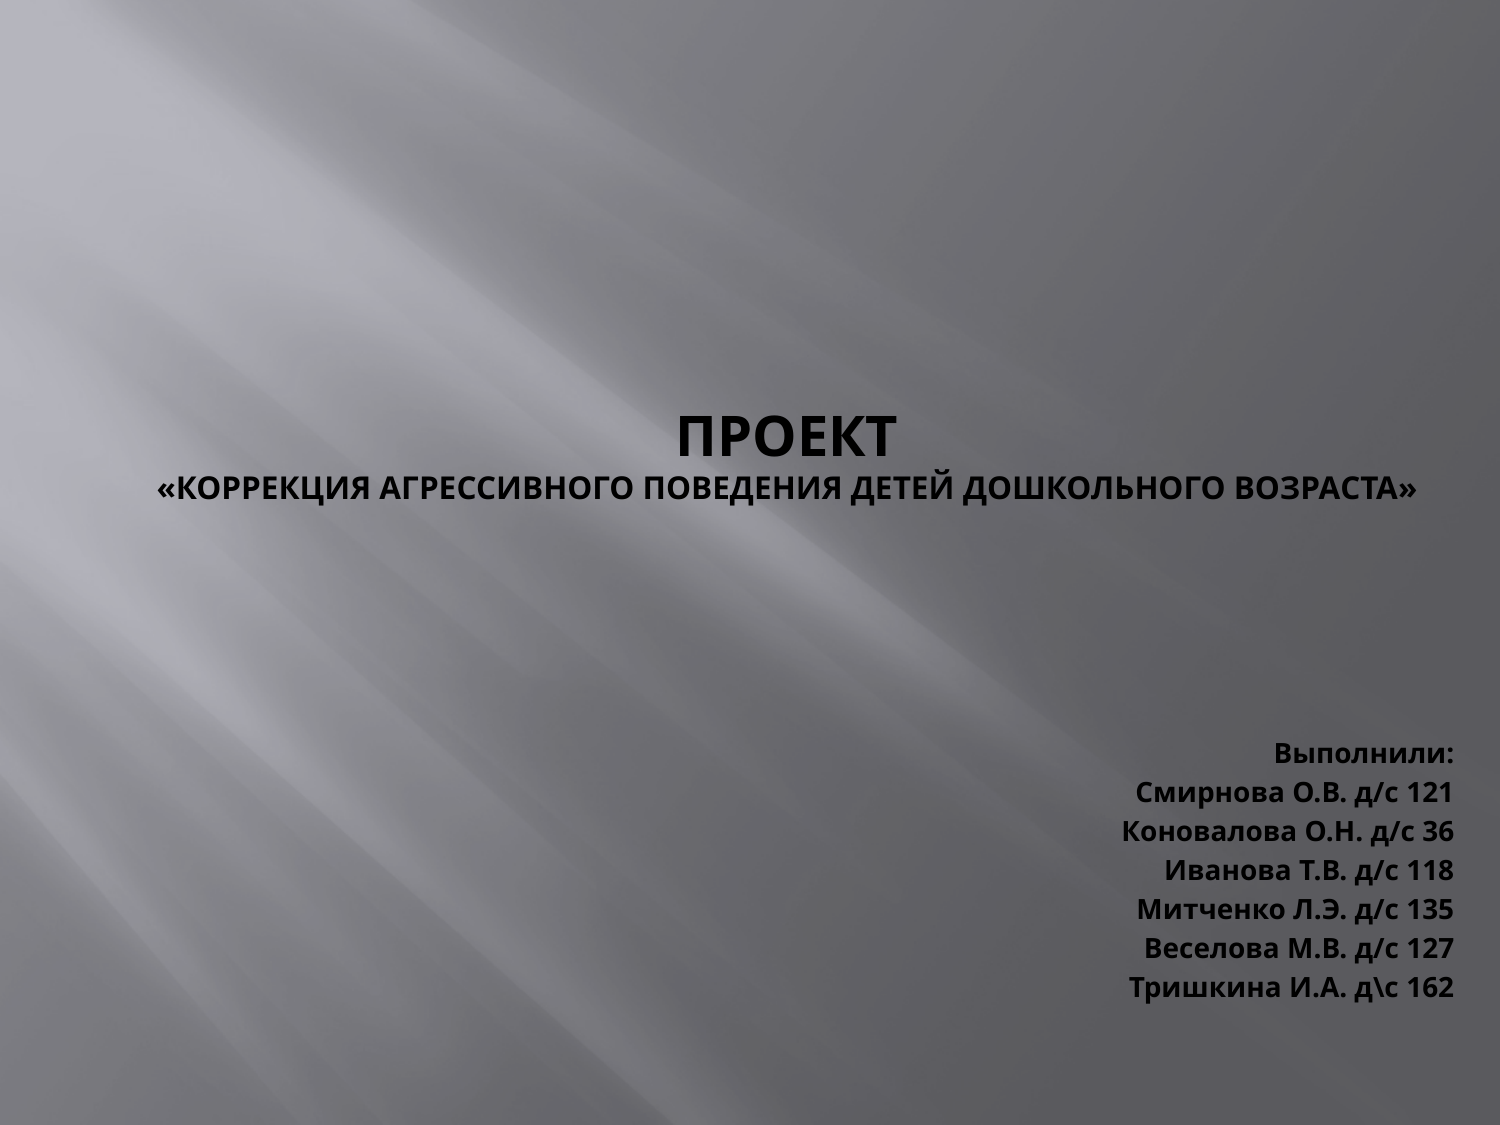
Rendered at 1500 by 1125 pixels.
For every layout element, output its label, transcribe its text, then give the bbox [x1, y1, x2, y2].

title ПроЕКТ «Коррекция агрессивного поведения детей дошкольного возраста» [147, 385, 1427, 544]
subtitle Выполнили: Смирнова О.В. д/с 121 Коновалова О.Н. д/с 36 Иванова Т.В. д/с 118 Митченко Л.Э. д/с 135 Веселова М.В. д/с 127 Тришкина И.А. д\с 162 [419, 727, 1470, 1016]
